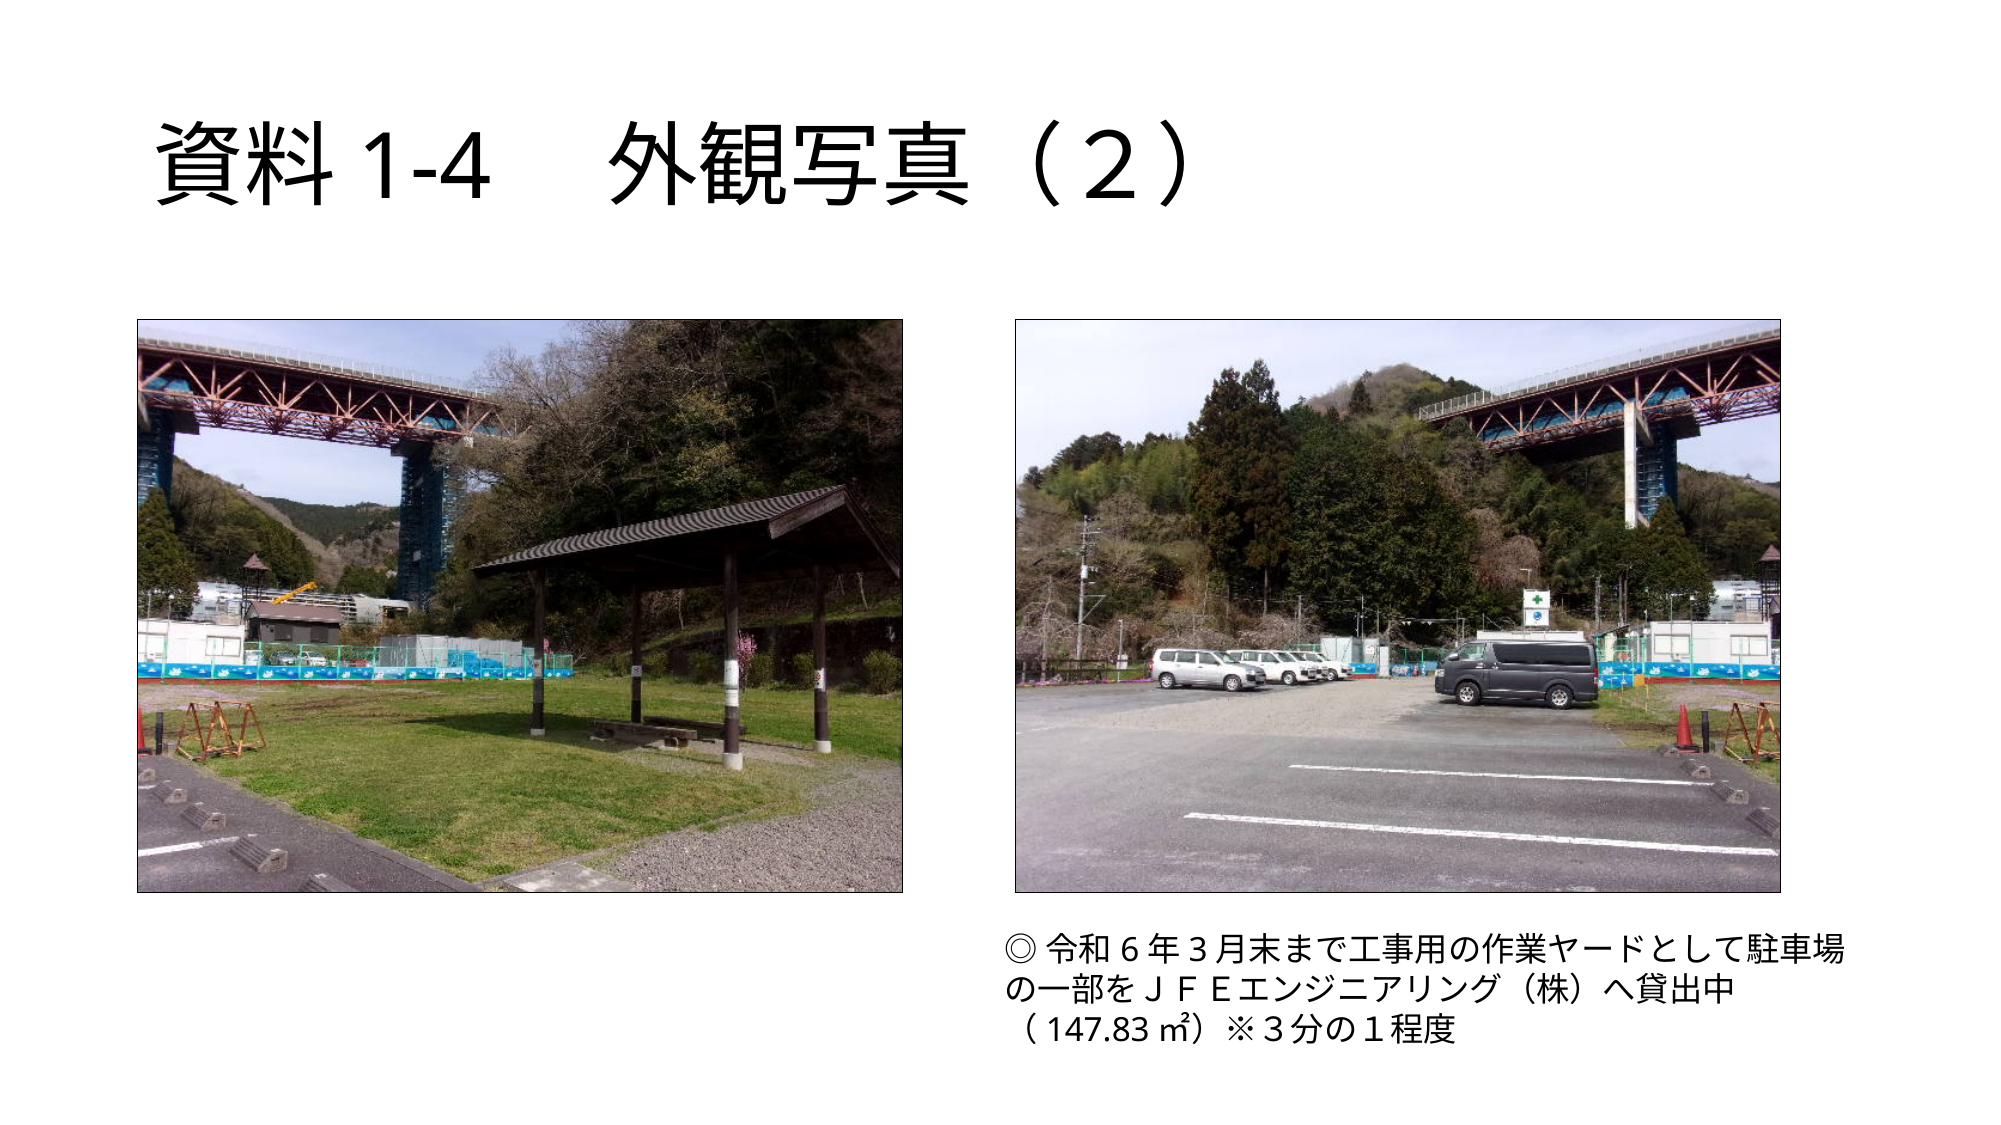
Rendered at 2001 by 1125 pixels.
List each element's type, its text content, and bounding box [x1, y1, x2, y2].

text_box ◎令和6年3月末まで工事用の作業ヤードとして駐車場の一部をＪＦＥエンジニアリング（株）へ貸出中（147.83㎡）※３分の１程度 [989, 921, 1863, 1056]
picture [1015, 318, 1781, 893]
picture [137, 318, 903, 893]
title 資料1-4 外観写真（２） [137, 59, 1863, 278]
